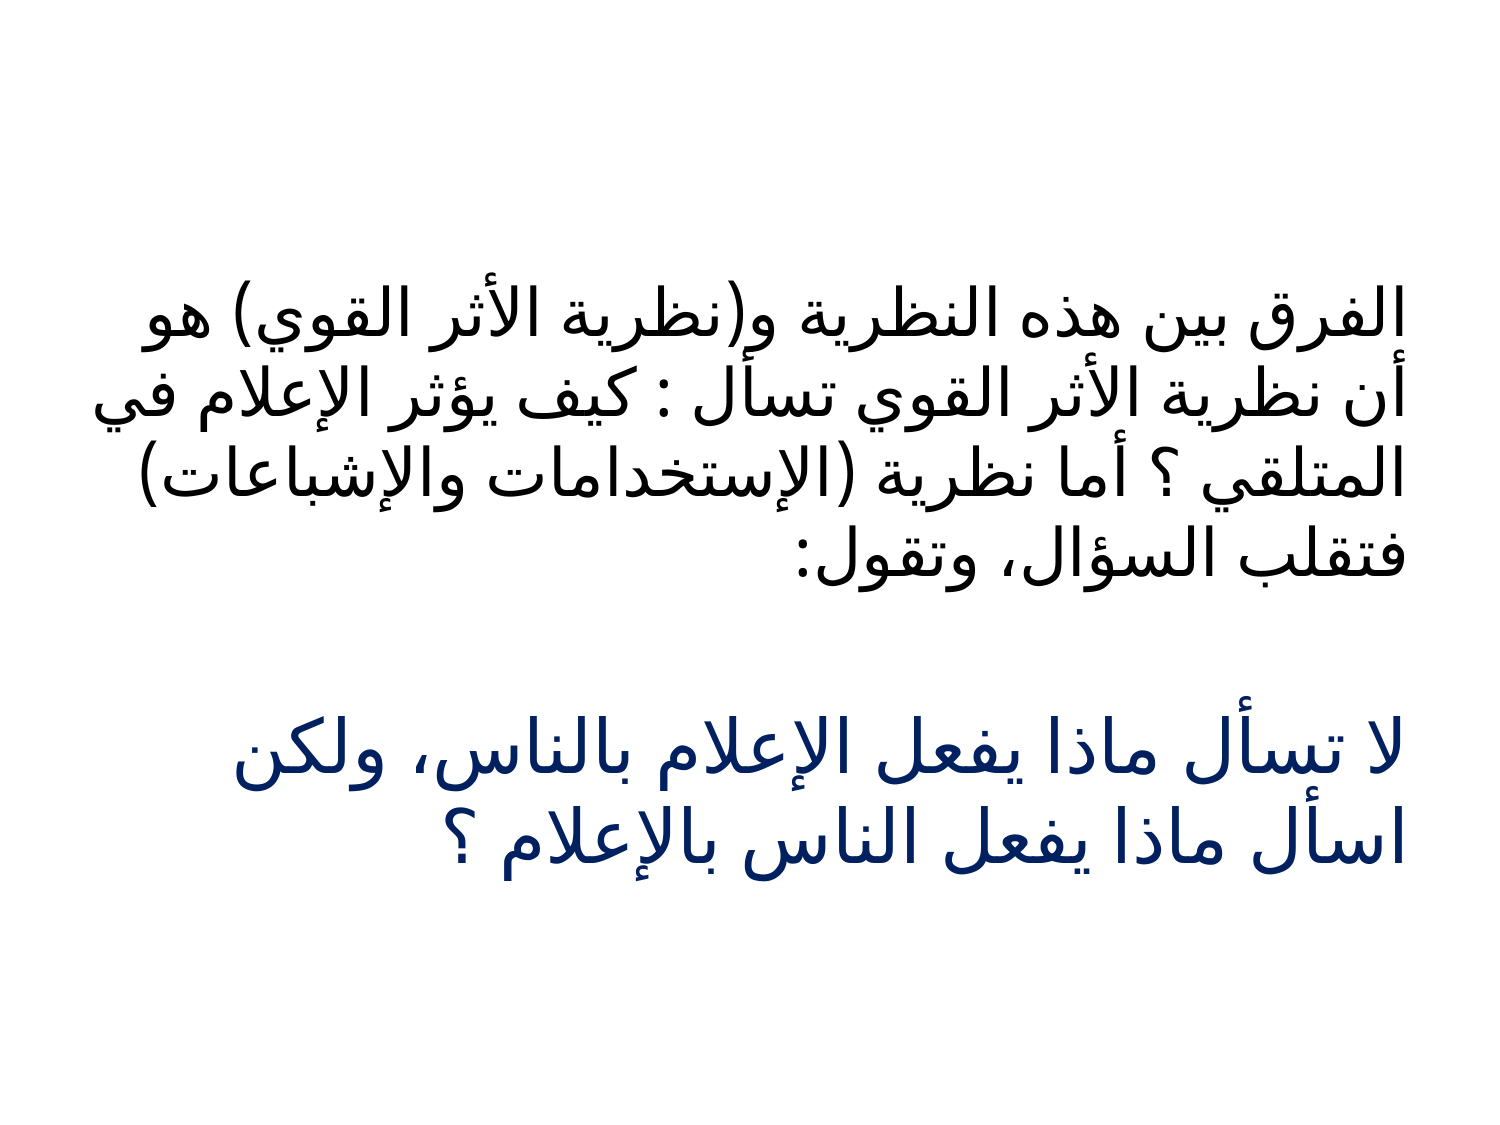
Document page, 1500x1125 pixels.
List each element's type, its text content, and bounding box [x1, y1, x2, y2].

list الفرق بين هذه النظرية و(نظرية الأثر القوي) هو أن نظرية الأثر القوي تسأل : كيف يؤثر الإعلام في المتلقي ؟ أما نظرية (الإستخدامات والإشباعات) فتقلب السؤال، وتقول: لا تسأل ماذا يفعل الإعلام بالناس، ولكن اسأل ماذا يفعل الناس بالإعلام ؟ [75, 262, 1425, 1005]
